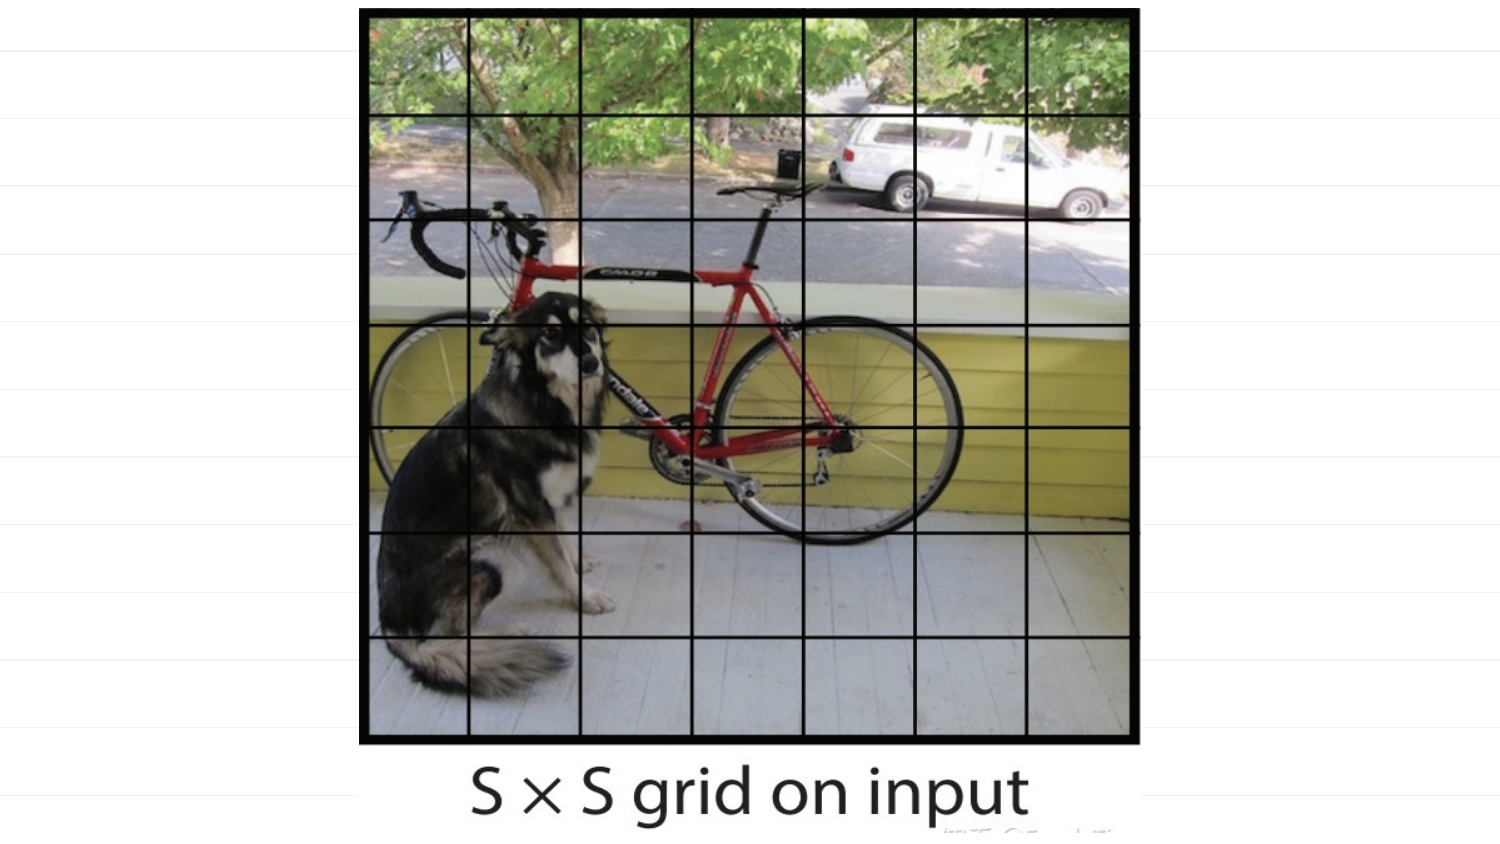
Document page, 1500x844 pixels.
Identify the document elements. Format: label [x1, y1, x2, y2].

picture [359, 8, 1141, 833]
